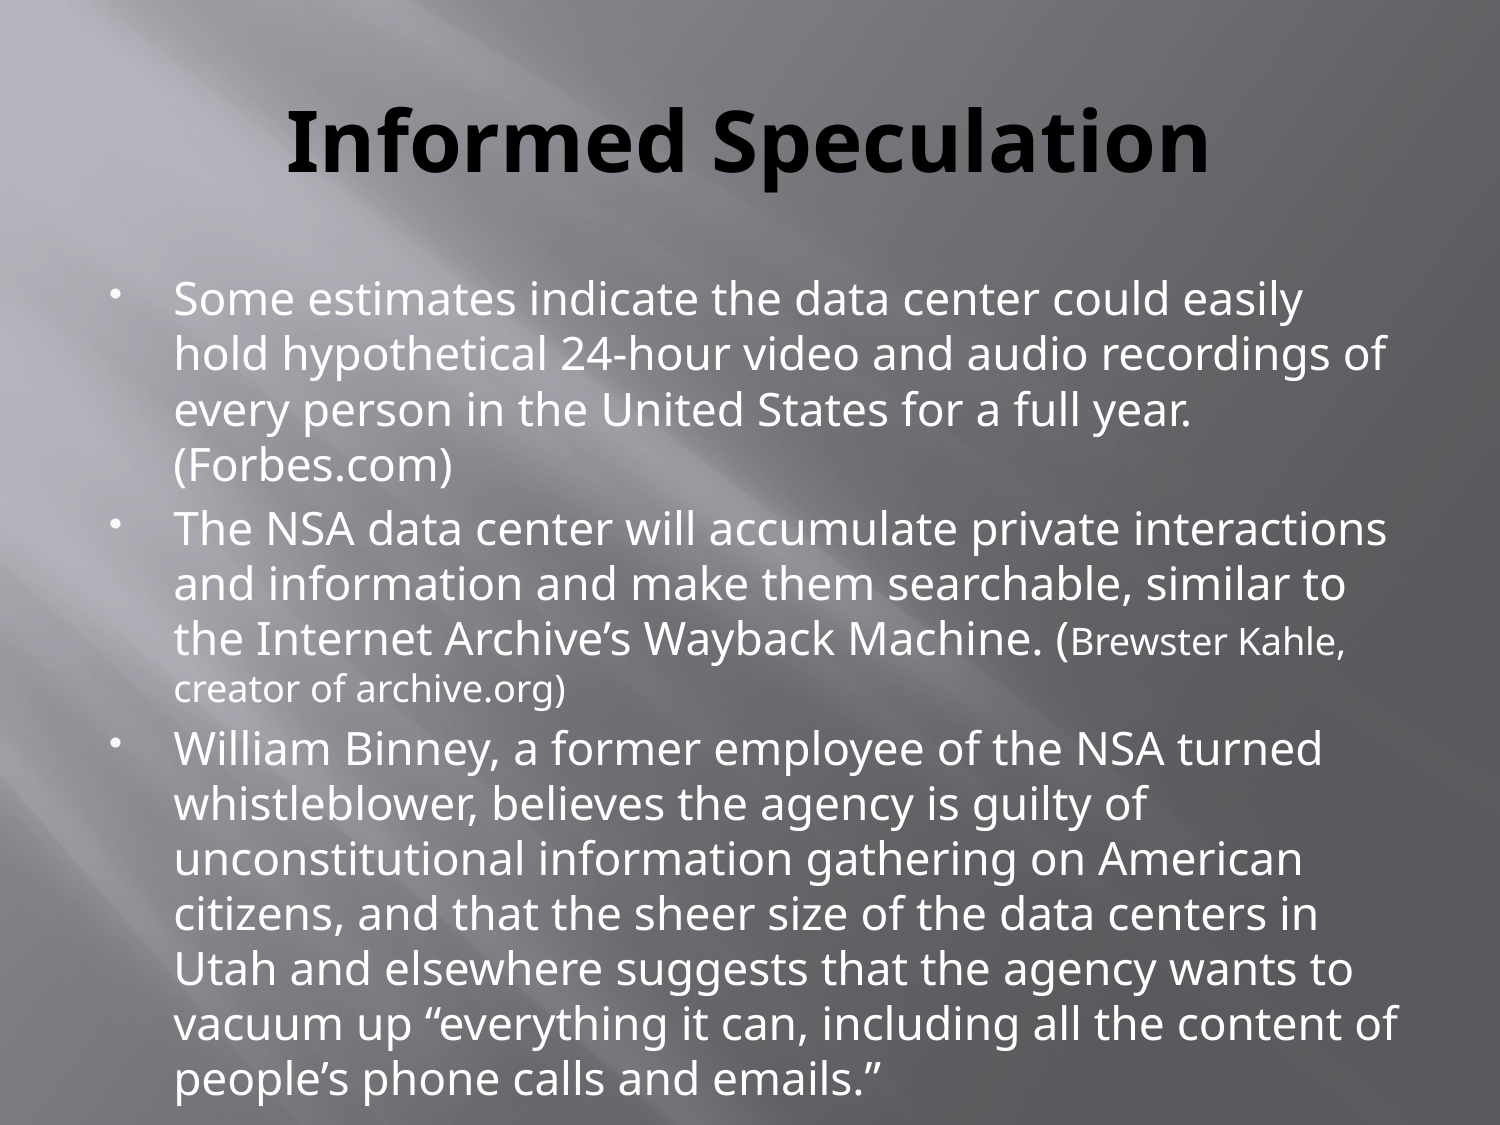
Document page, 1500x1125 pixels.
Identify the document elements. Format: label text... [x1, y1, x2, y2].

list Some estimates indicate the data center could easily hold hypothetical 24-hour video and audio recordings of every person in the United States for a full year. (Forbes.com) The NSA data center will accumulate private interactions and information and make them searchable, similar to the Internet Archive’s Wayback Machine. (Brewster Kahle, creator of archive.org) William Binney, a former employee of the NSA turned whistleblower, believes the agency is guilty of unconstitutional information gathering on American citizens, and that the sheer size of the data centers in Utah and elsewhere suggests that the agency wants to vacuum up “everything it can, including all the content of people’s phone calls and emails.” [75, 262, 1425, 1125]
title Informed Speculation [75, 45, 1425, 233]
